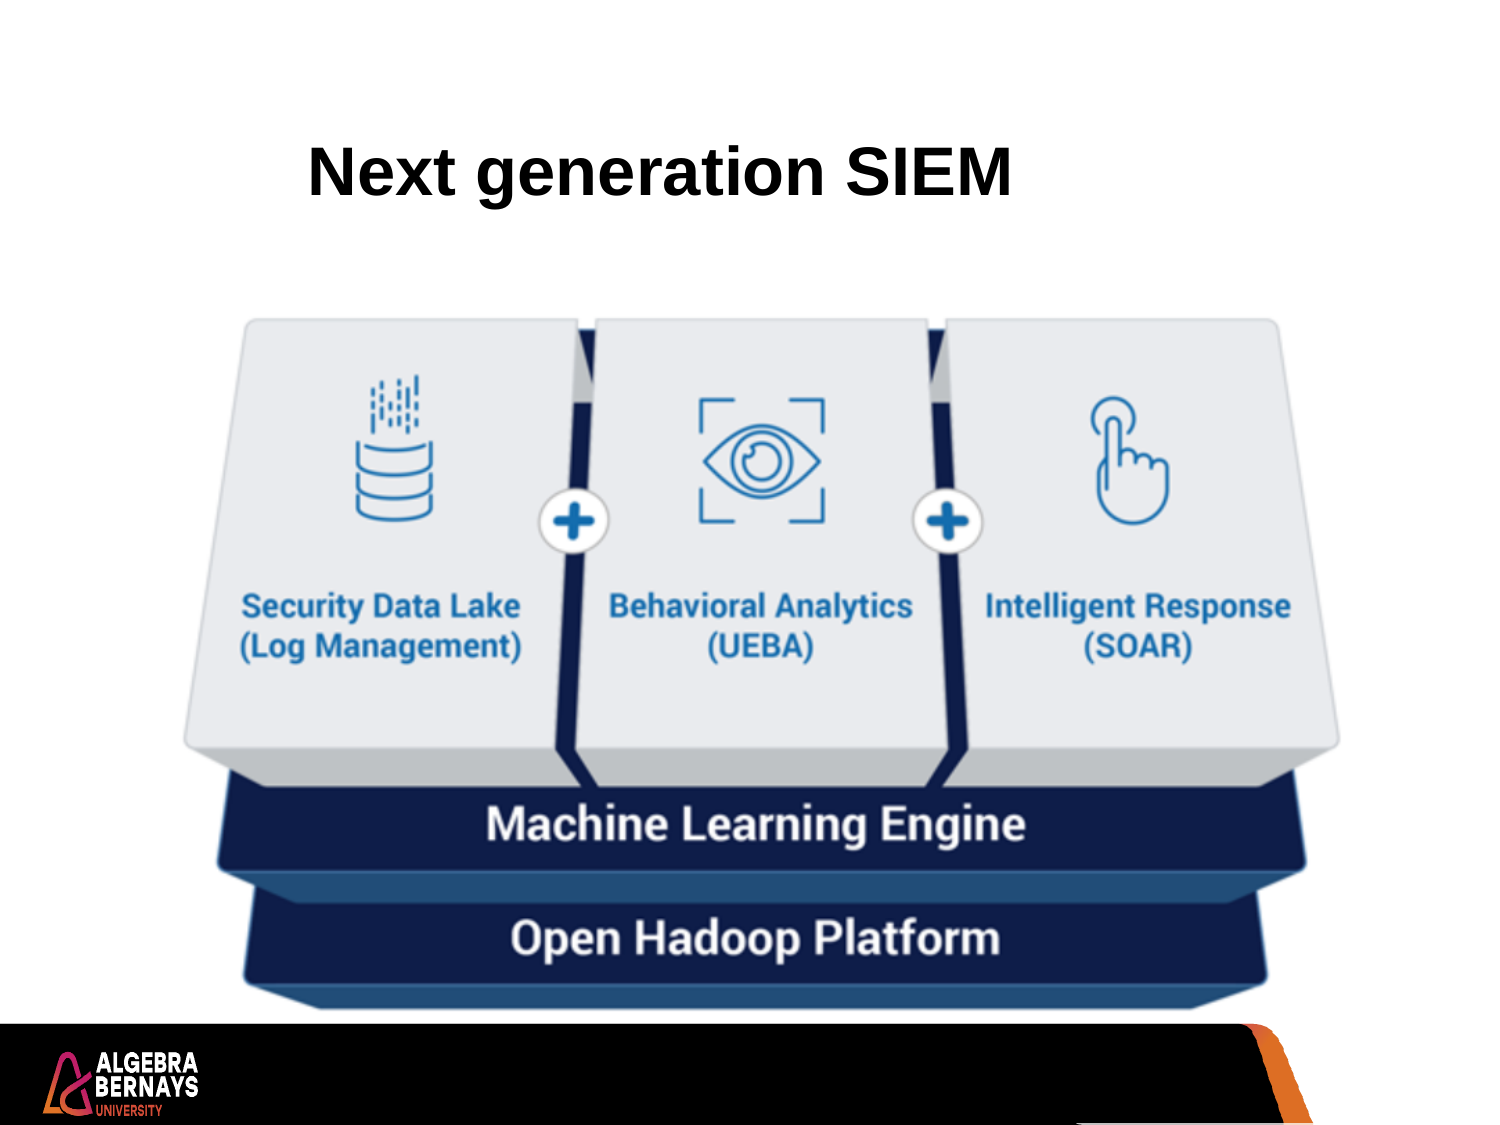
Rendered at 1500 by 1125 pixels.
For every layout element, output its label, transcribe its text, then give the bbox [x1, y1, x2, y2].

text_box Next generation SIEM [293, 119, 1030, 217]
picture [0, 1023, 1468, 1125]
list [152, 299, 1348, 1014]
